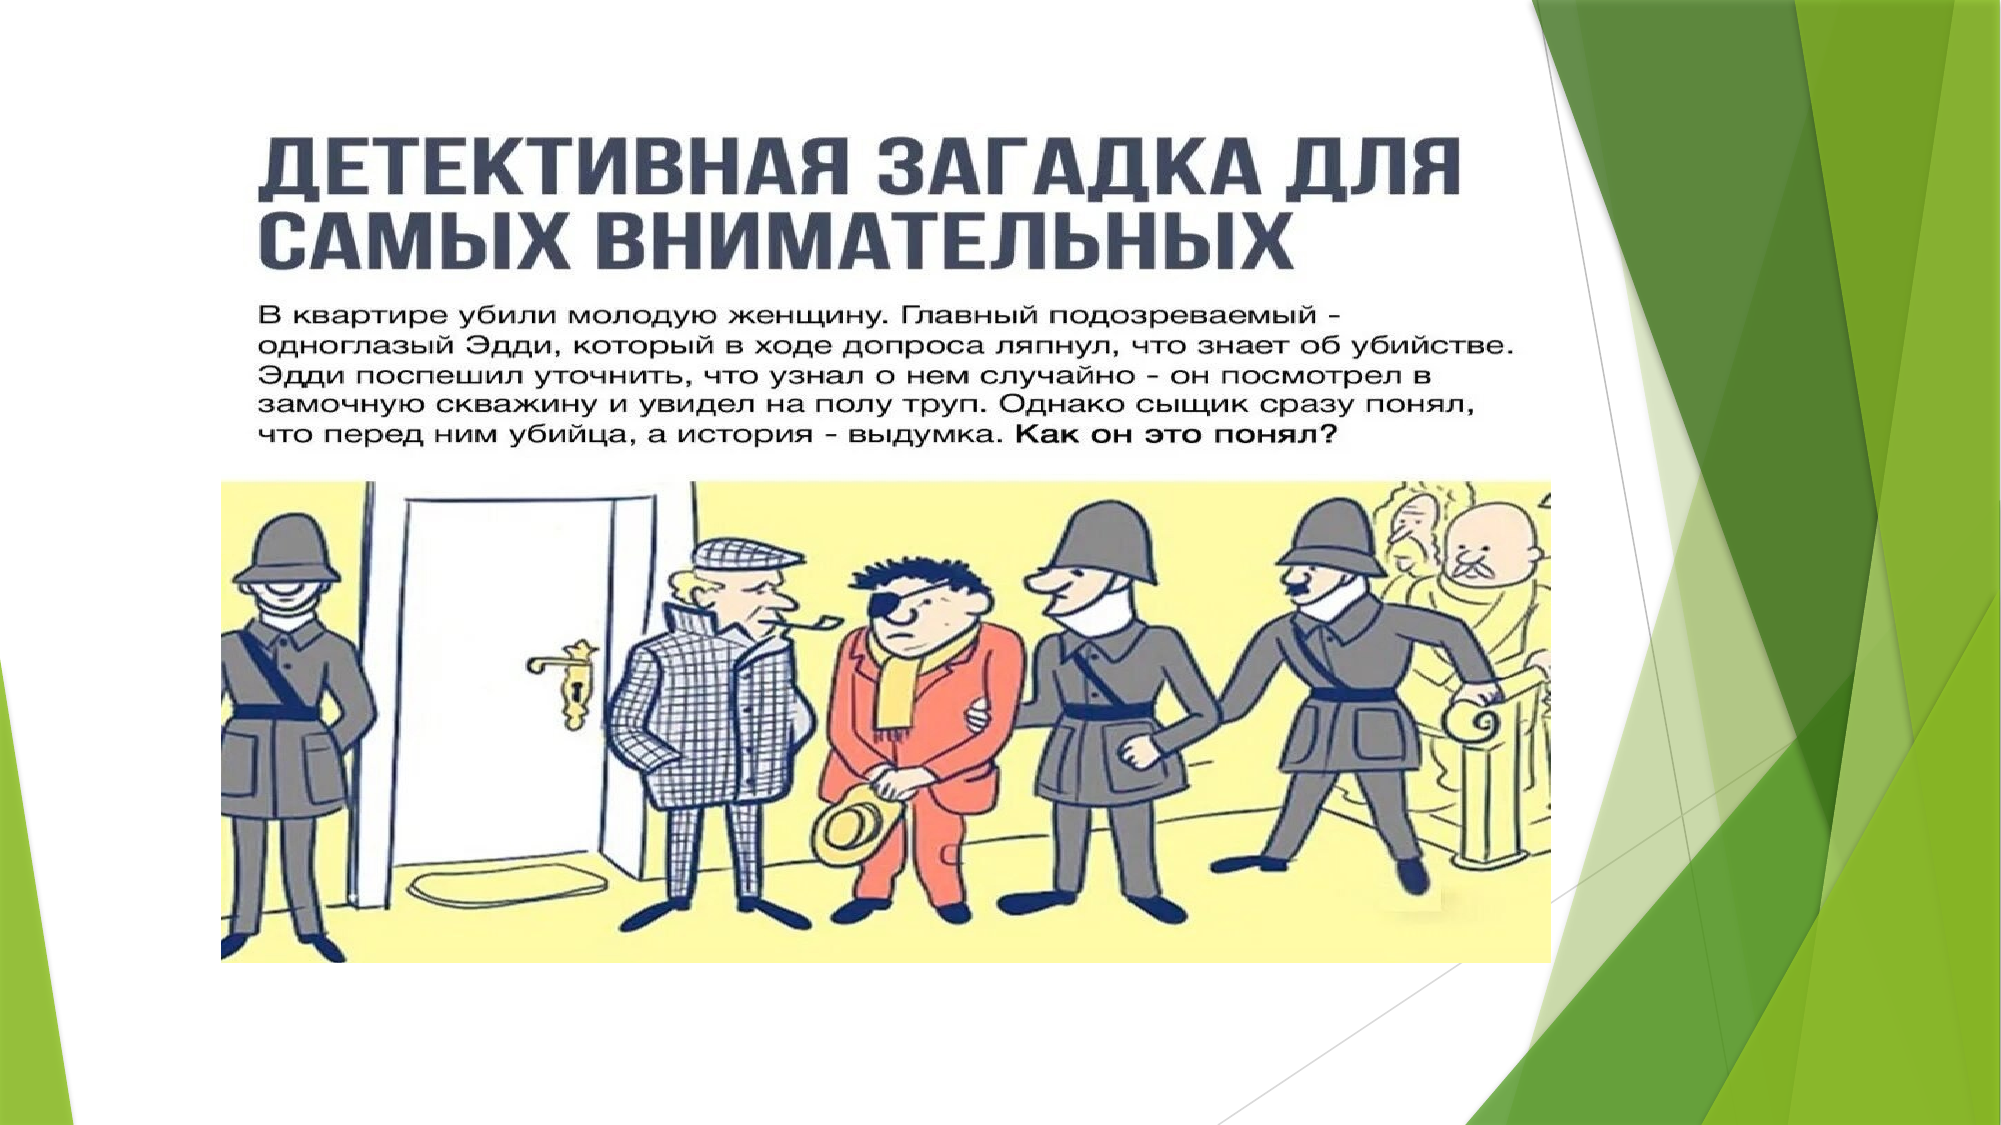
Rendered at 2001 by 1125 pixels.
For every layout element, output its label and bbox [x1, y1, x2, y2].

picture [220, 107, 1551, 964]
